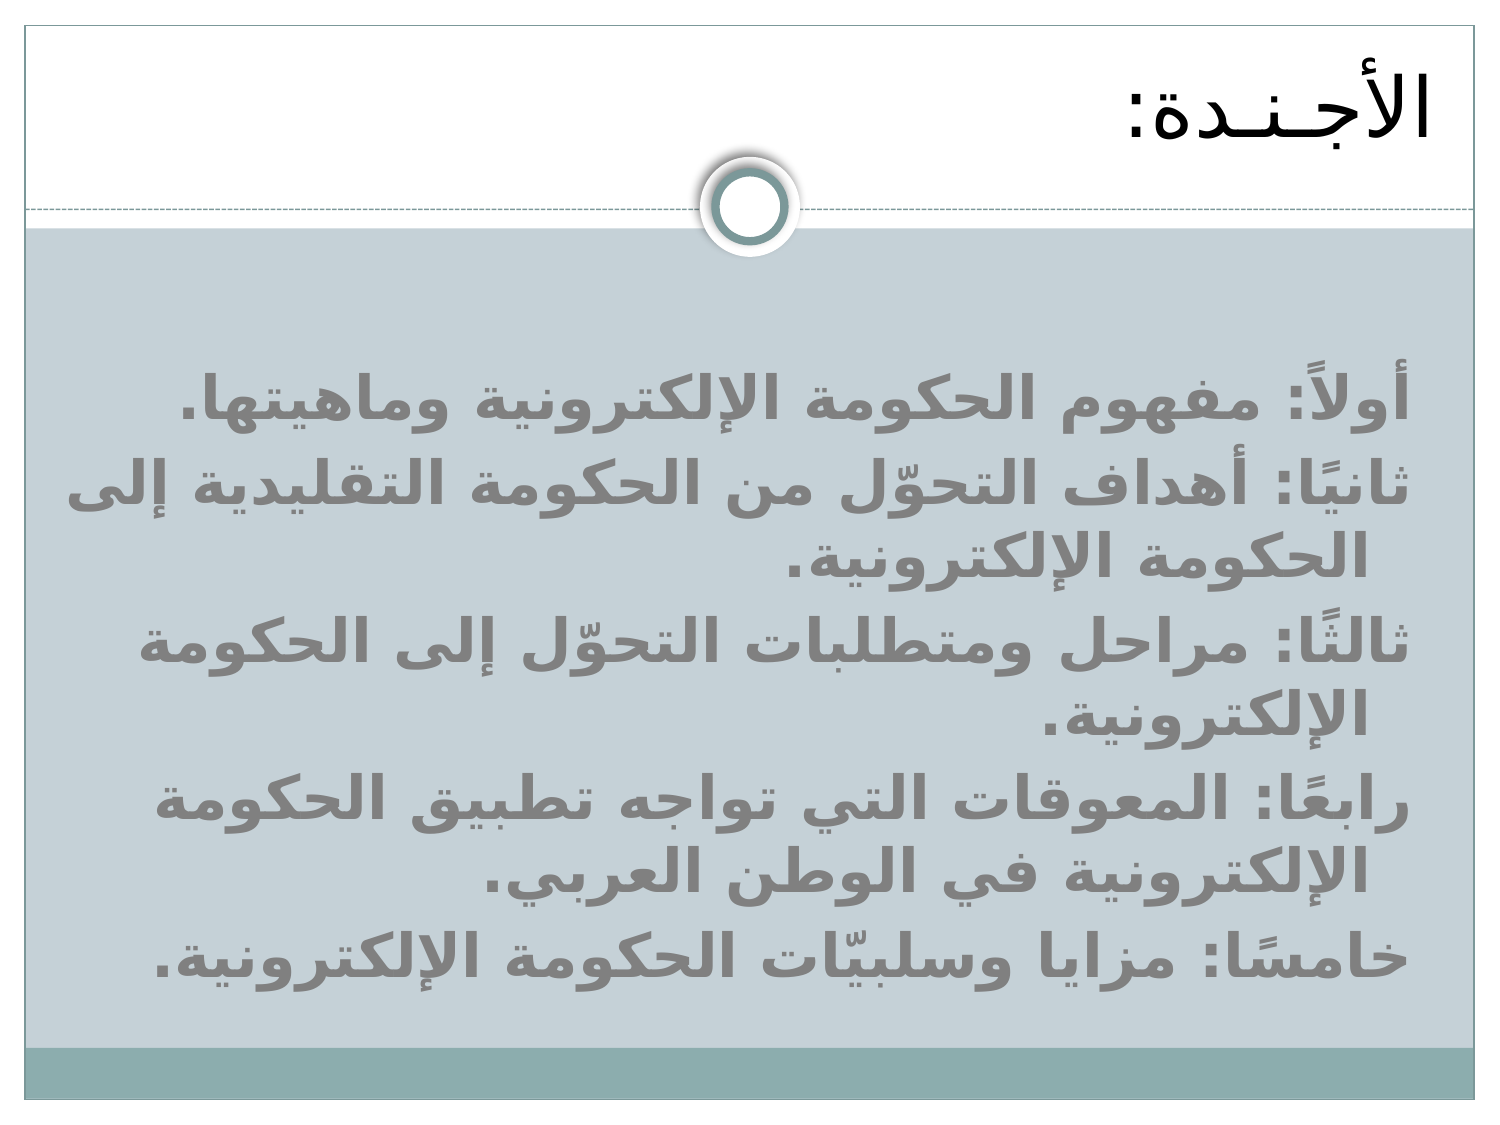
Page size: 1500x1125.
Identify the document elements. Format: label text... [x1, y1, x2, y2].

title الأجـنـدة: [49, 37, 1450, 162]
list أولاً: مفهوم الحكومة الإلكترونية وماهيتها. ثانيًا: أهداف التحوّل من الحكومة التقليدية إلى الحكومة الإلكترونية. ثالثًا: مراحل ومتطلبات التحوّل إلى الحكومة الإلكترونية. رابعًا: المعوقات التي تواجه تطبيق الحكومة الإلكترونية في الوطن العربي. خامسًا: مزايا وسلبيّات الحكومة الإلكترونية. [0, 351, 1428, 1001]
